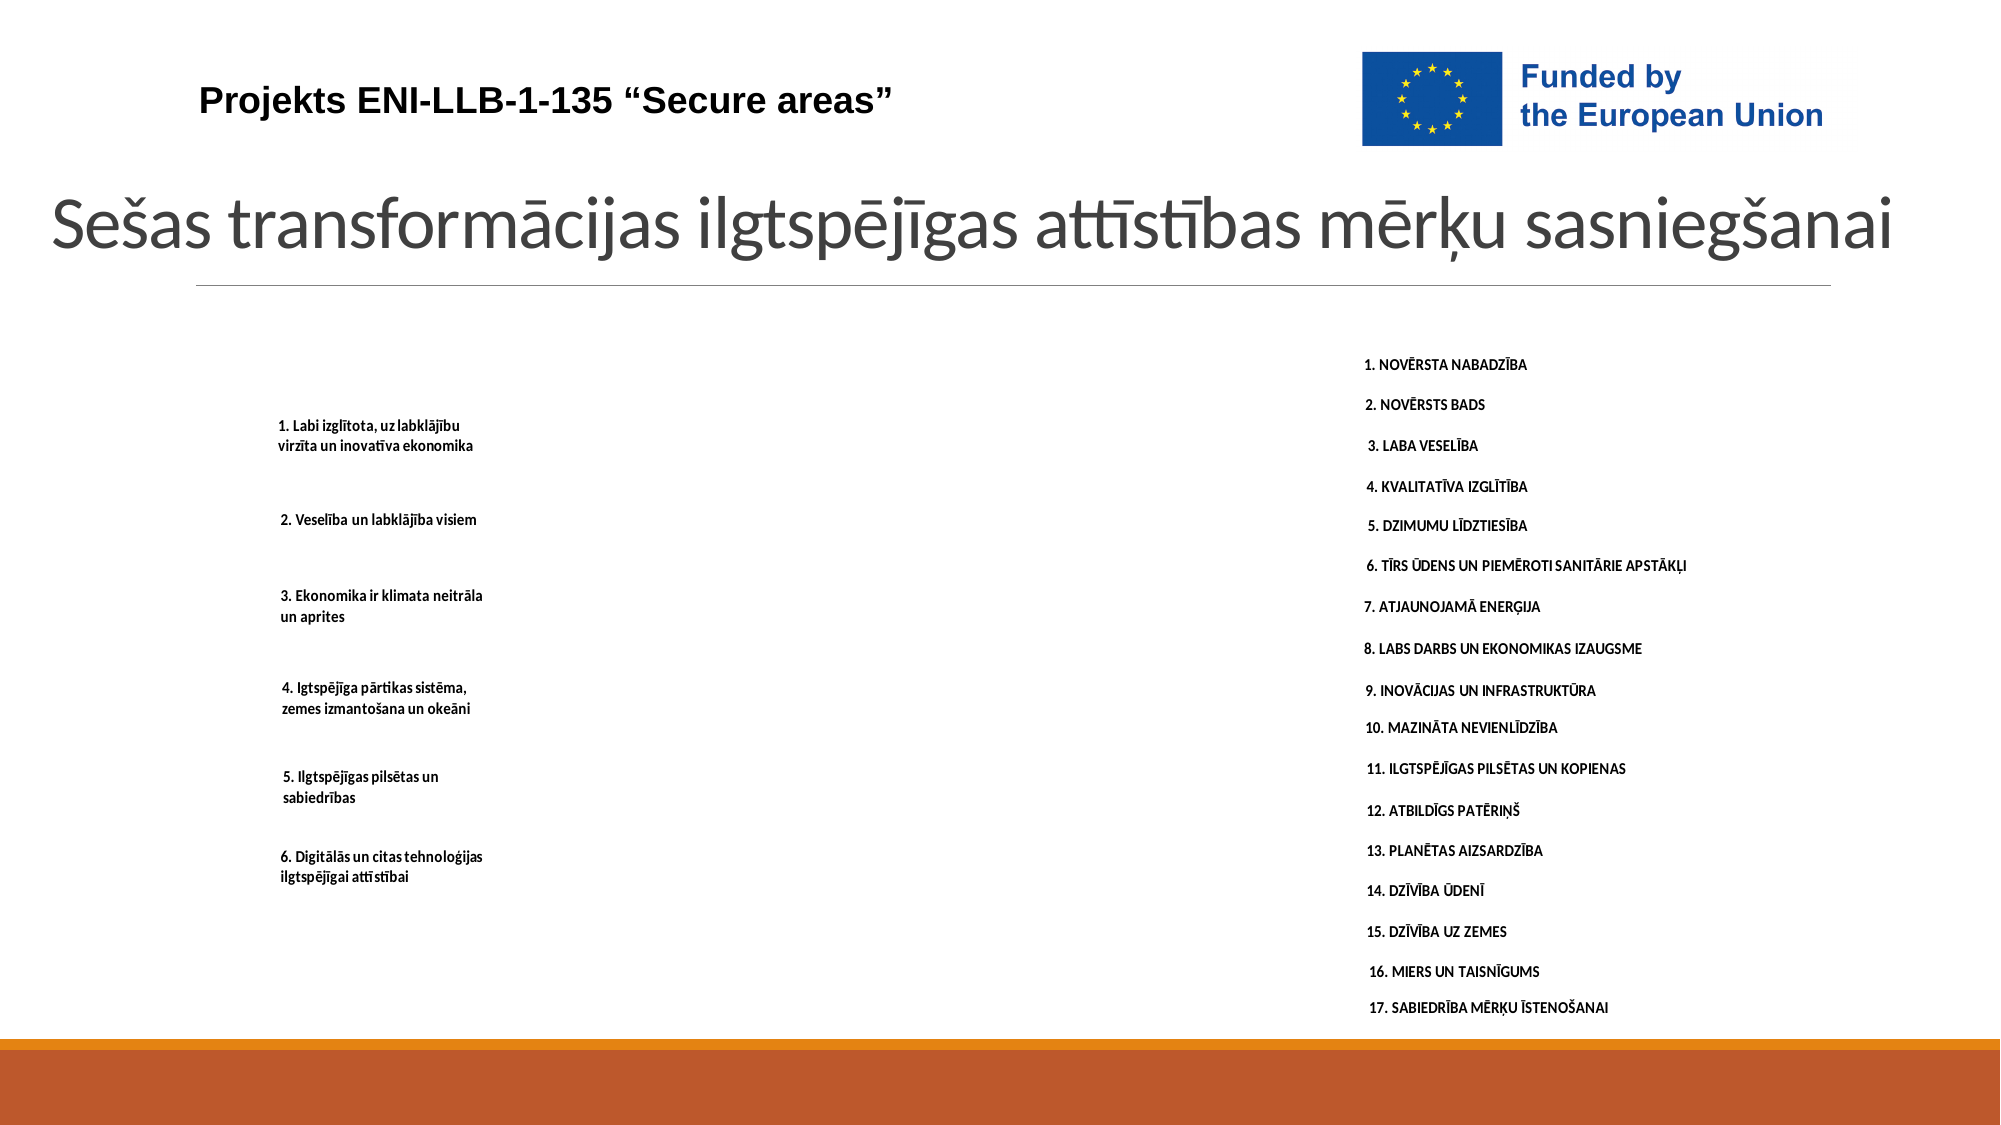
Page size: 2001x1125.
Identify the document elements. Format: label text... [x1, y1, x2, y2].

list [179, 288, 1754, 1125]
title Sešas transformācijas ilgtspējīgas attīstības mērķu sasniegšanai [36, 54, 1929, 272]
picture [1356, 46, 1859, 153]
text_box Projekts ENI-LLB-1-135 “Secure areas” [184, 69, 909, 129]
